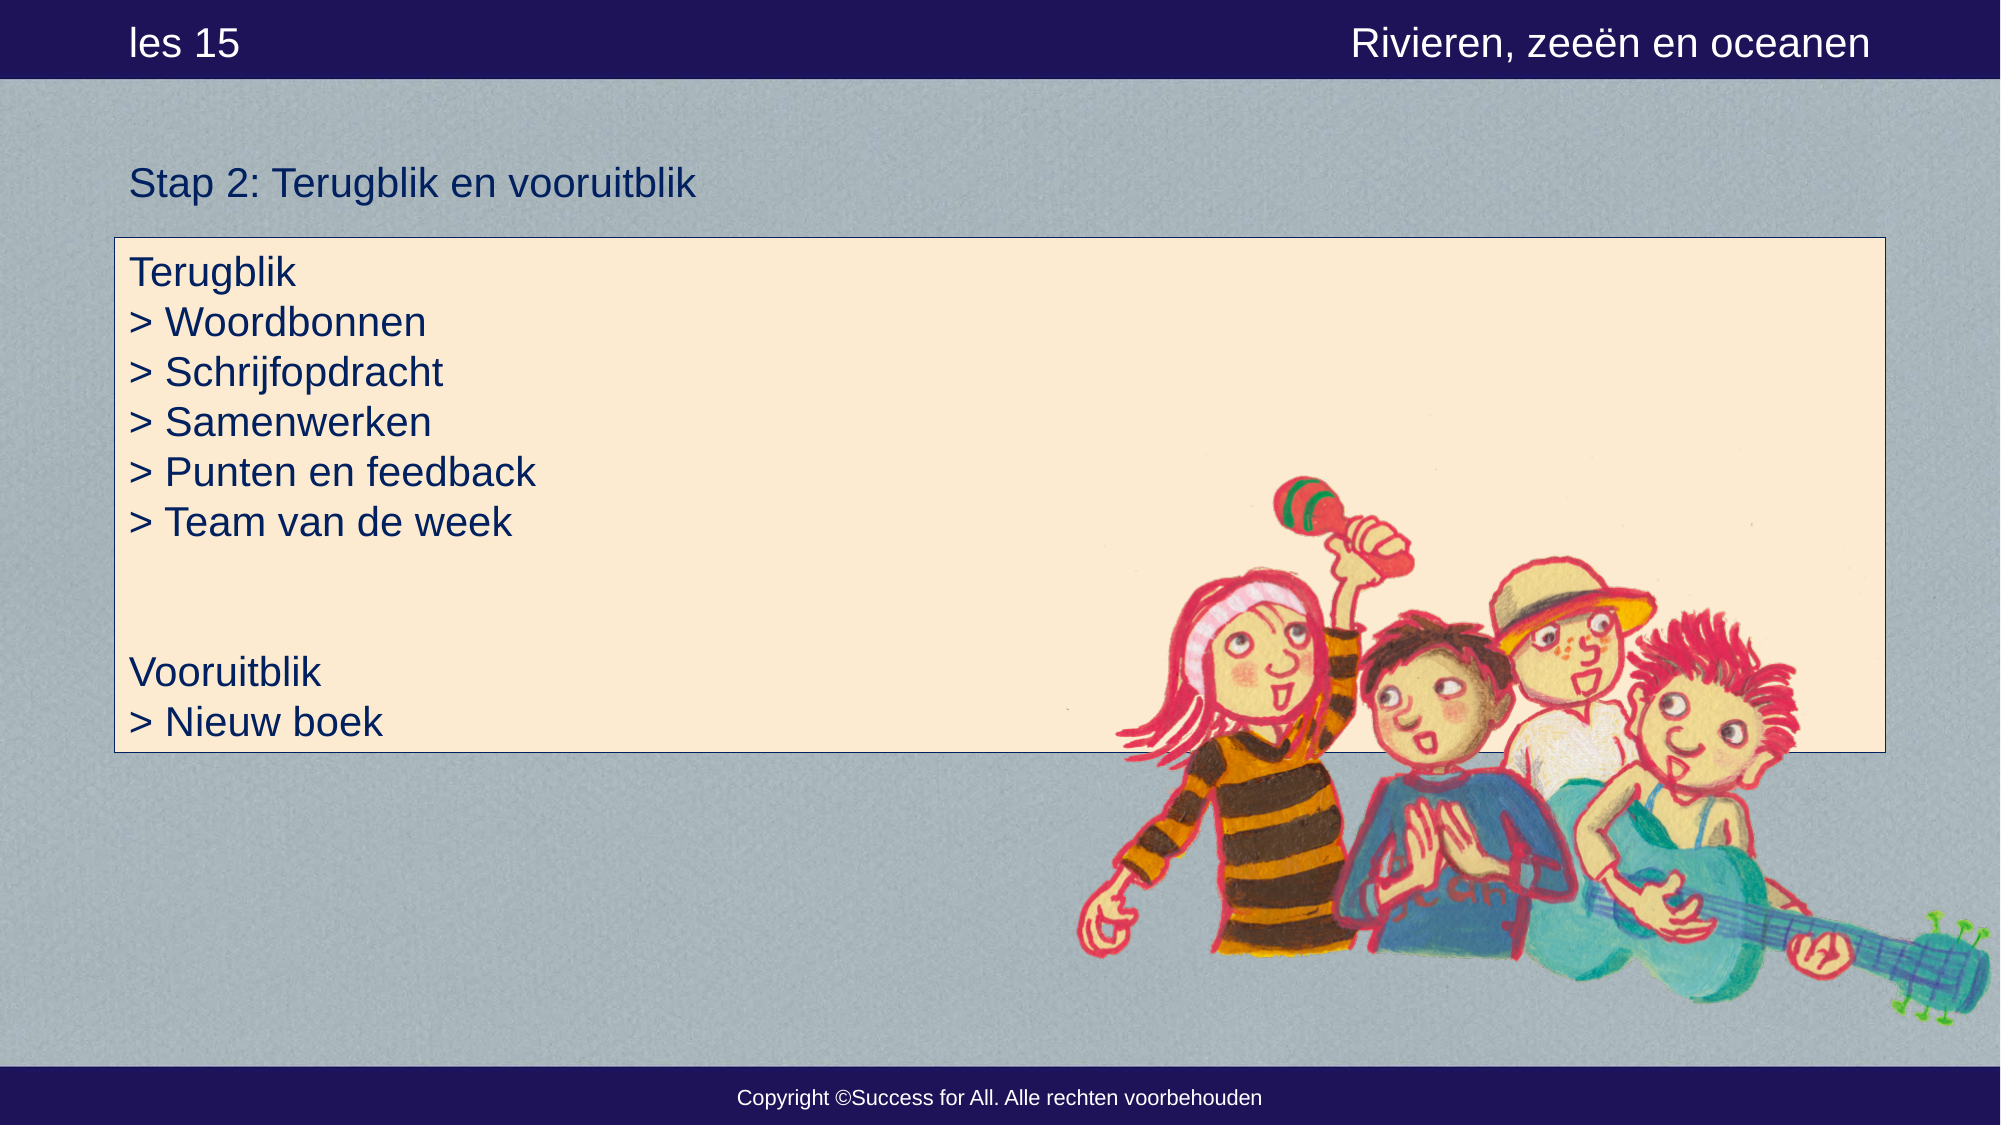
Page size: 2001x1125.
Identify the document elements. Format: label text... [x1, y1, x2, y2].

text_box Copyright ©Success for All. Alle rechten voorbehouden [0, 1076, 2000, 1125]
text_box Stap 2: Terugblik en vooruitblik [113, 148, 1635, 214]
text_box les 15 [114, 8, 354, 73]
picture [0, 0, 2001, 1125]
text_box Rivieren, zeeën en oceanen [999, 8, 1886, 73]
text_box Terugblik > Woordbonnen > Schrijfopdracht > Samenwerken > Punten en feedback > Team van de week Vooruitblik > Nieuw boek [114, 237, 1886, 753]
